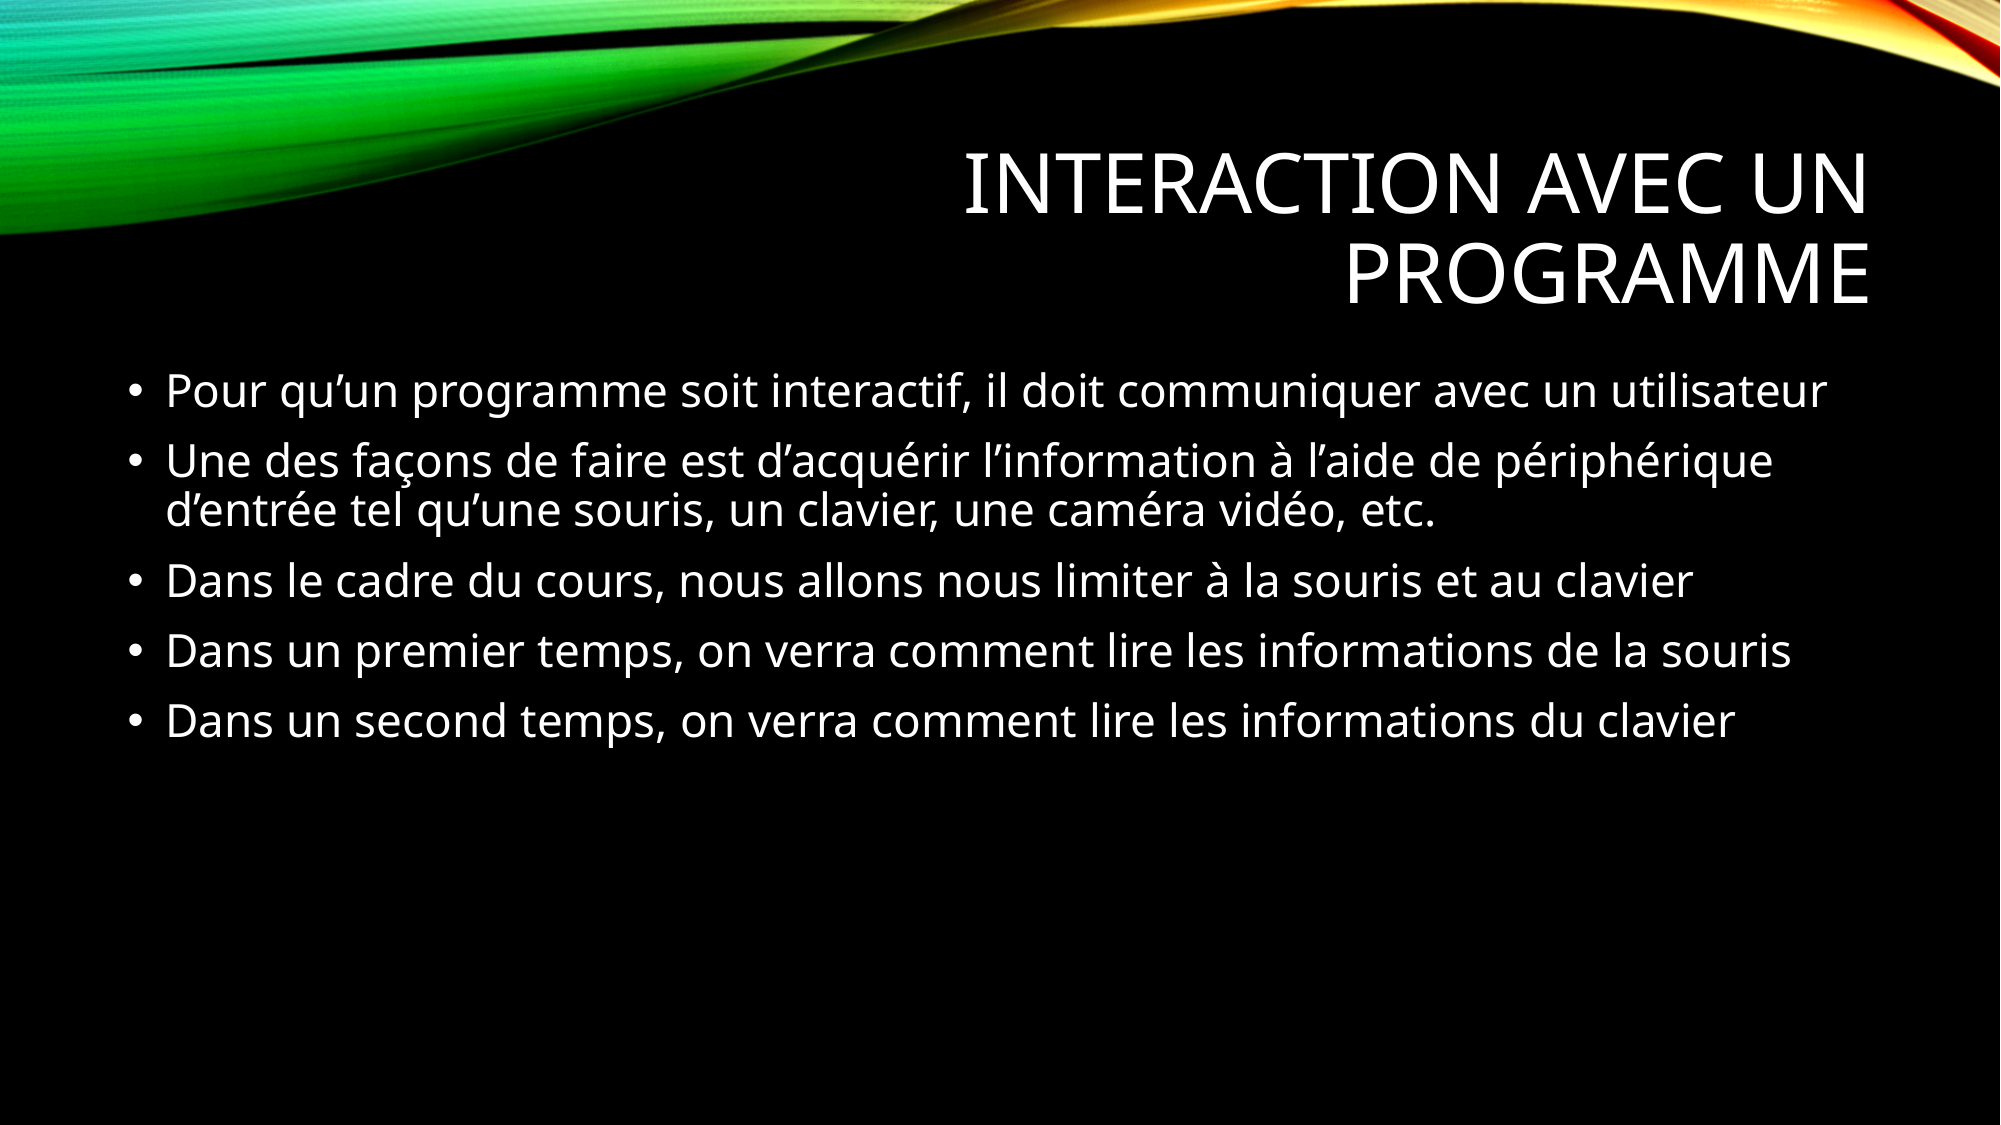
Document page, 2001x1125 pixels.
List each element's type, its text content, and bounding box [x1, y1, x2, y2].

picture [0, 0, 2000, 237]
title Interaction avec un programme [474, 125, 1888, 338]
list Pour qu’un programme soit interactif, il doit communiquer avec un utilisateur Une des façons de faire est d’acquérir l’information à l’aide de périphérique d’entrée tel qu’une souris, un clavier, une caméra vidéo, etc. Dans le cadre du cours, nous allons nous limiter à la souris et au clavier Dans un premier temps, on verra comment lire les informations de la souris Dans un second temps, on verra comment lire les informations du clavier [112, 360, 1888, 1021]
